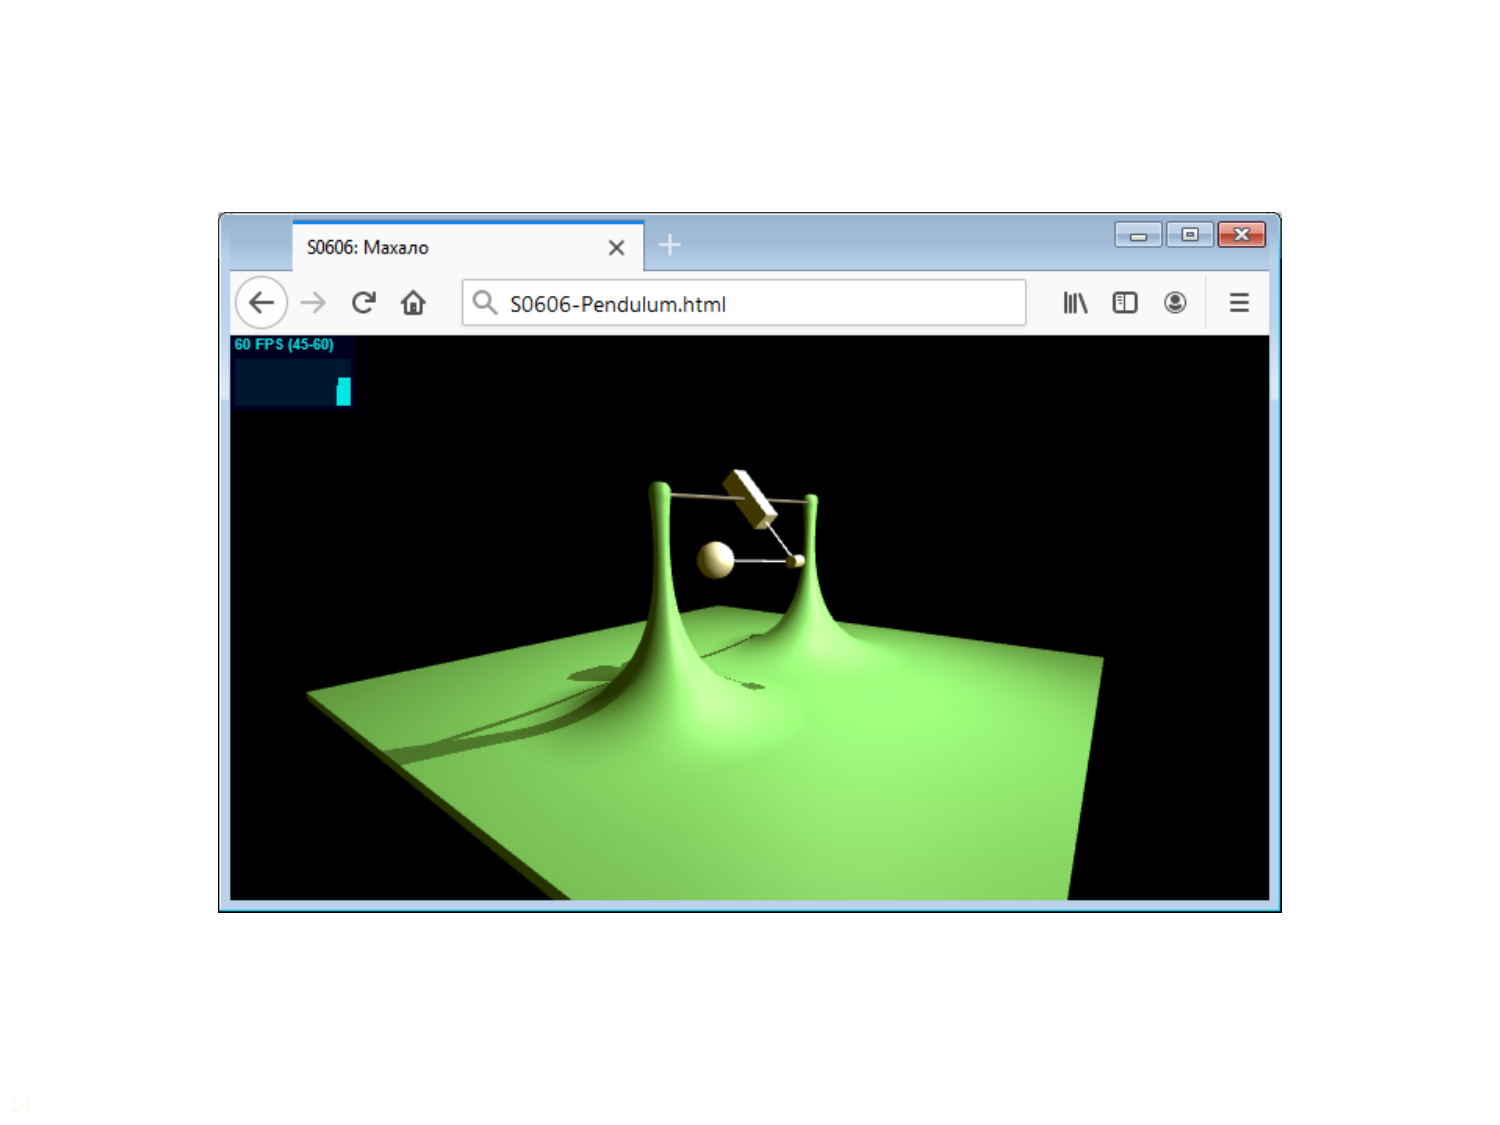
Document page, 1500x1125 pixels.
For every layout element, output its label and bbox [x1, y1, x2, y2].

picture [218, 212, 1282, 913]
